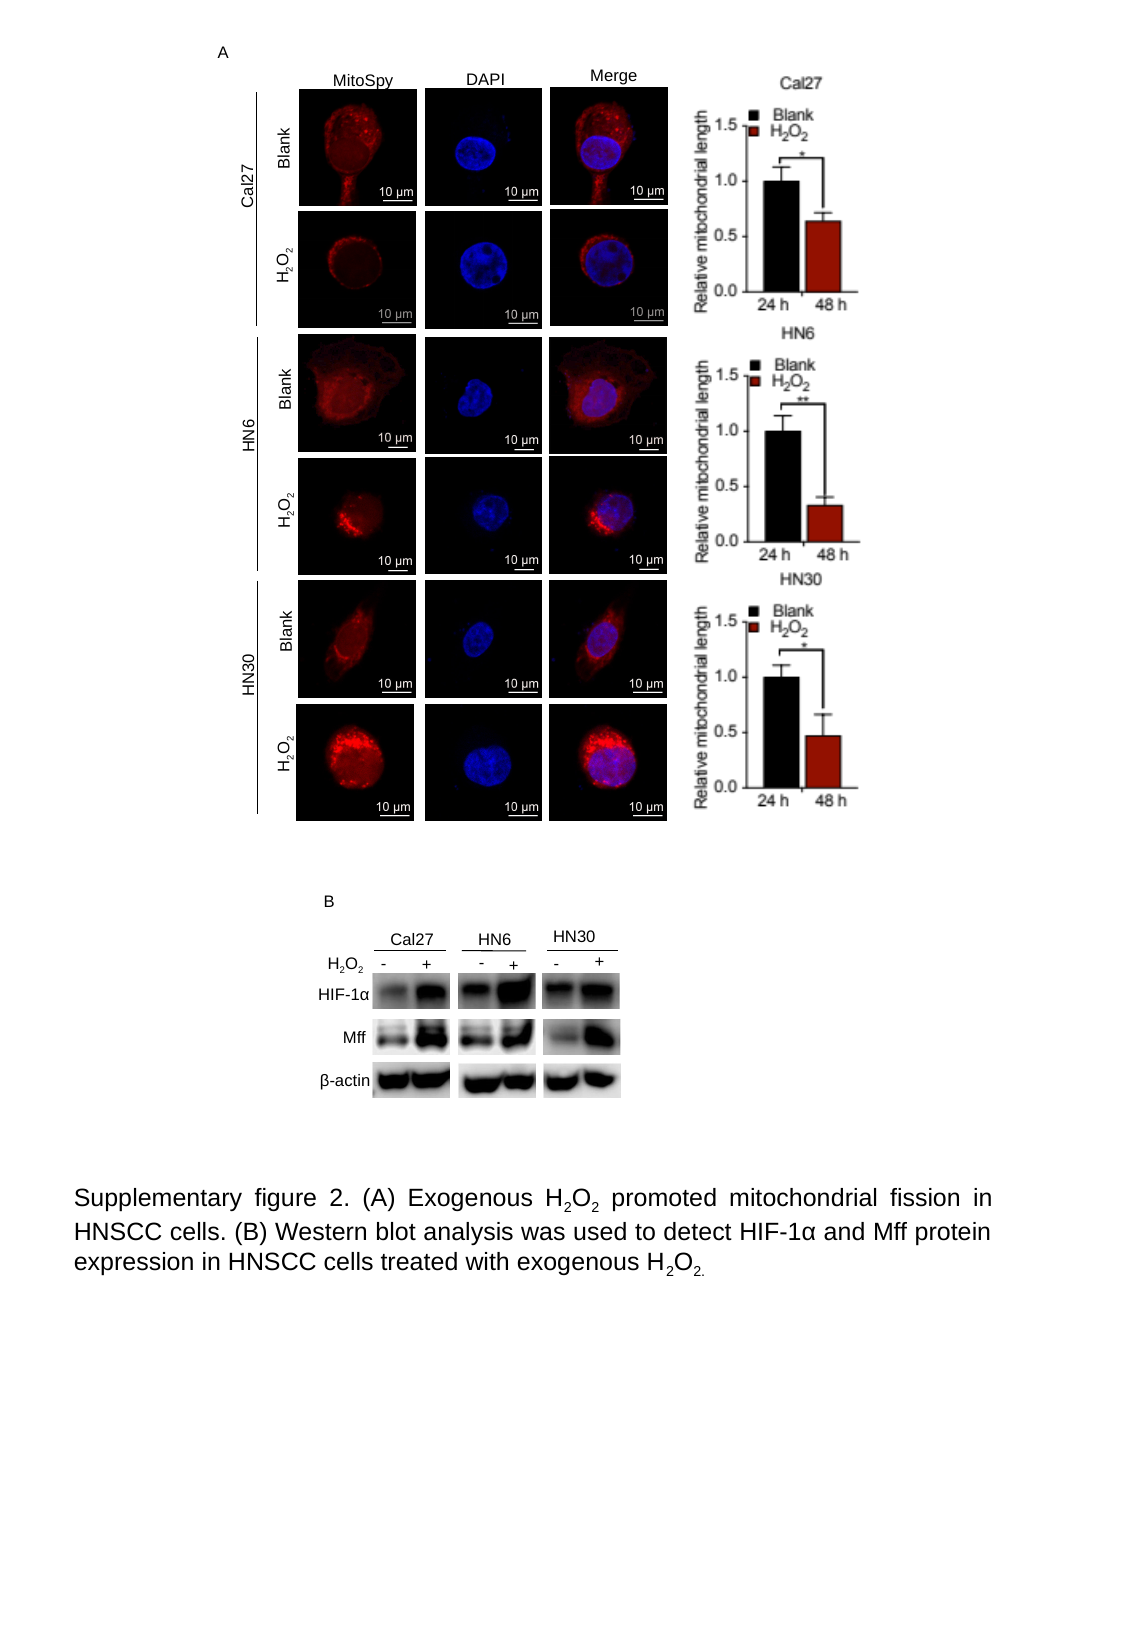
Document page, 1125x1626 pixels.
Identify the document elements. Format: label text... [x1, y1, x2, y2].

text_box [303, 883, 621, 1099]
text_box Supplementary figure 2. (A) Exogenous H2O2 promoted mitochondrial fission in HNSCC cells. (B) Western blot analysis was used to detect HIF-1α and Mff protein expression in HNSCC cells treated with exogenous H2O2. [58, 1174, 1009, 1288]
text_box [202, 34, 863, 821]
